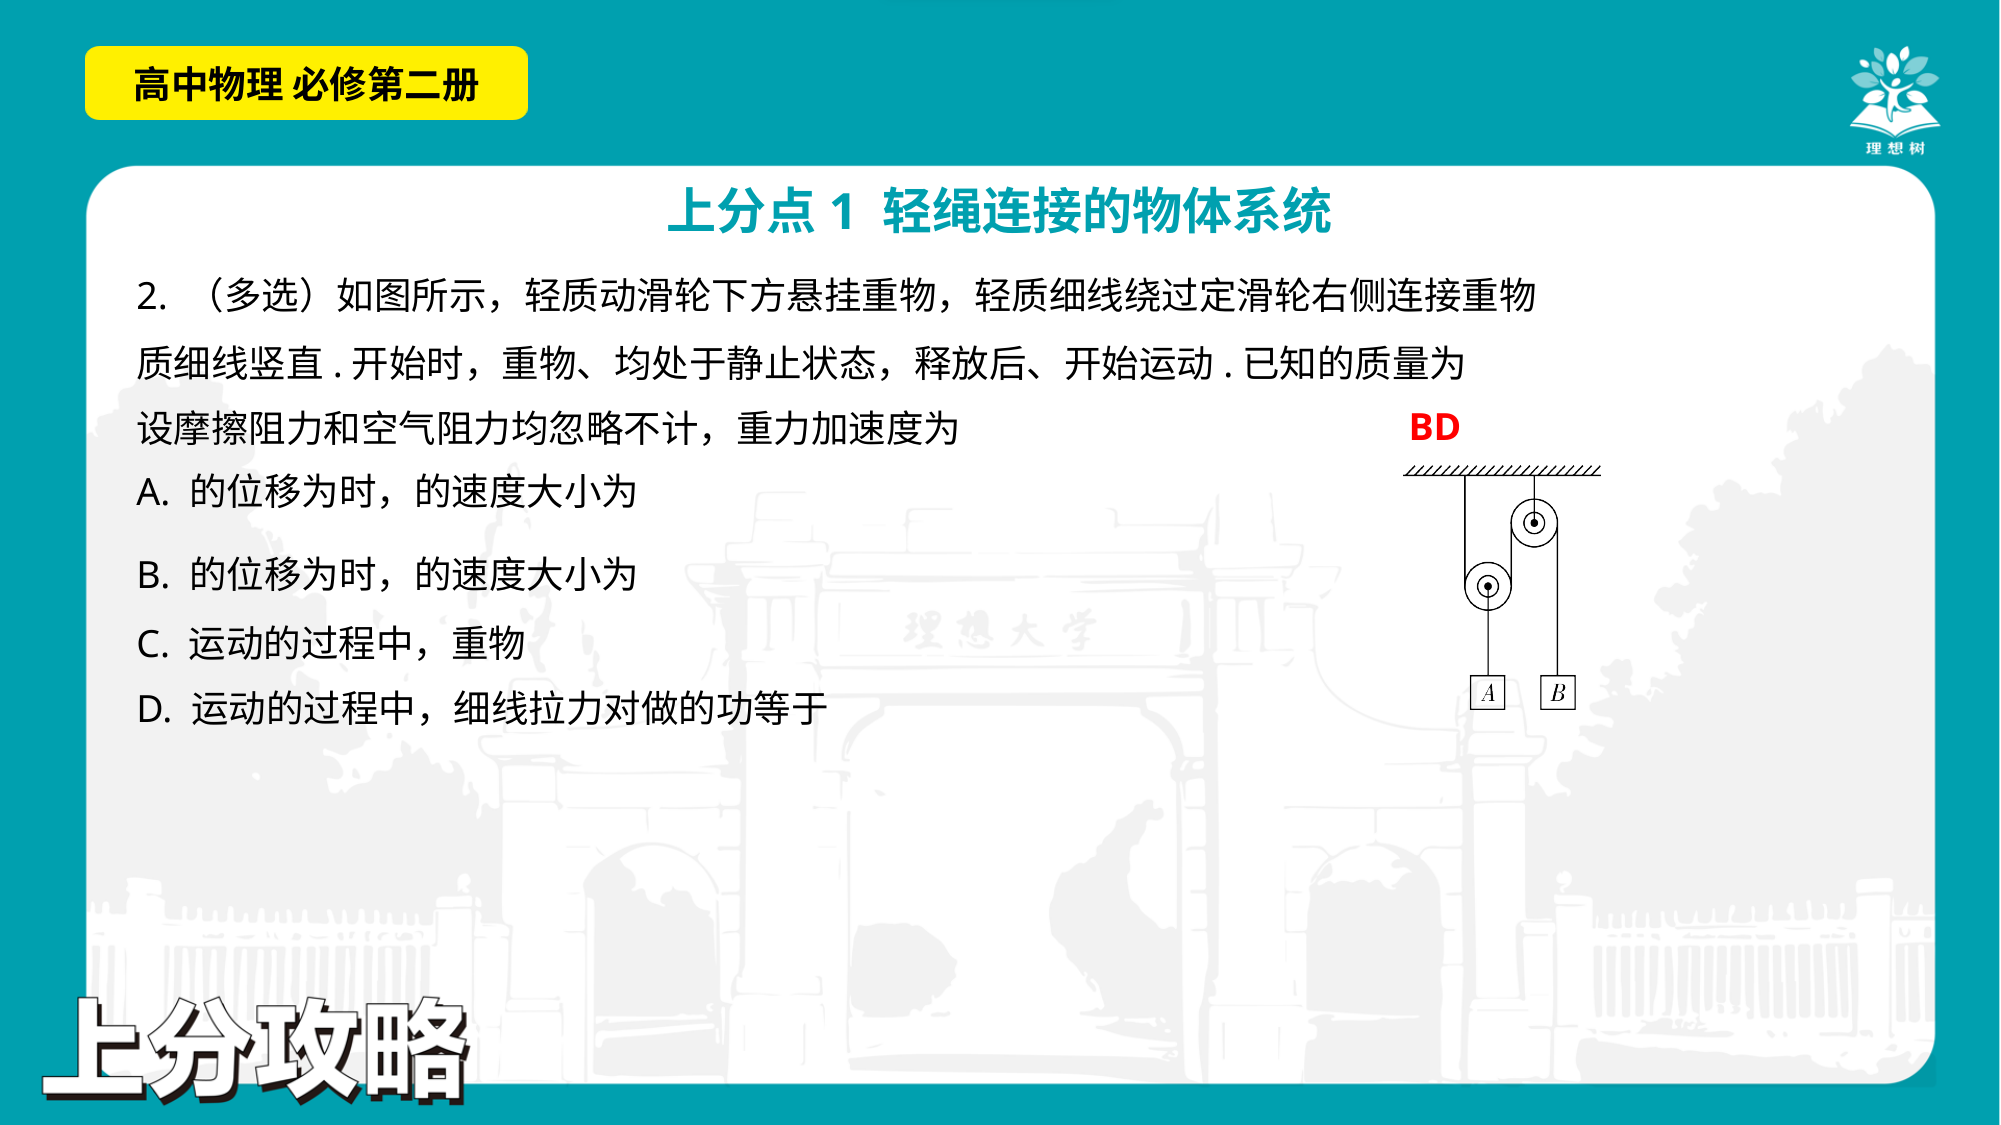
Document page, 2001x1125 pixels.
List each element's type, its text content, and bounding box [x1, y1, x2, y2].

text_box BD [1394, 383, 1476, 442]
picture [0, 0, 2000, 1125]
